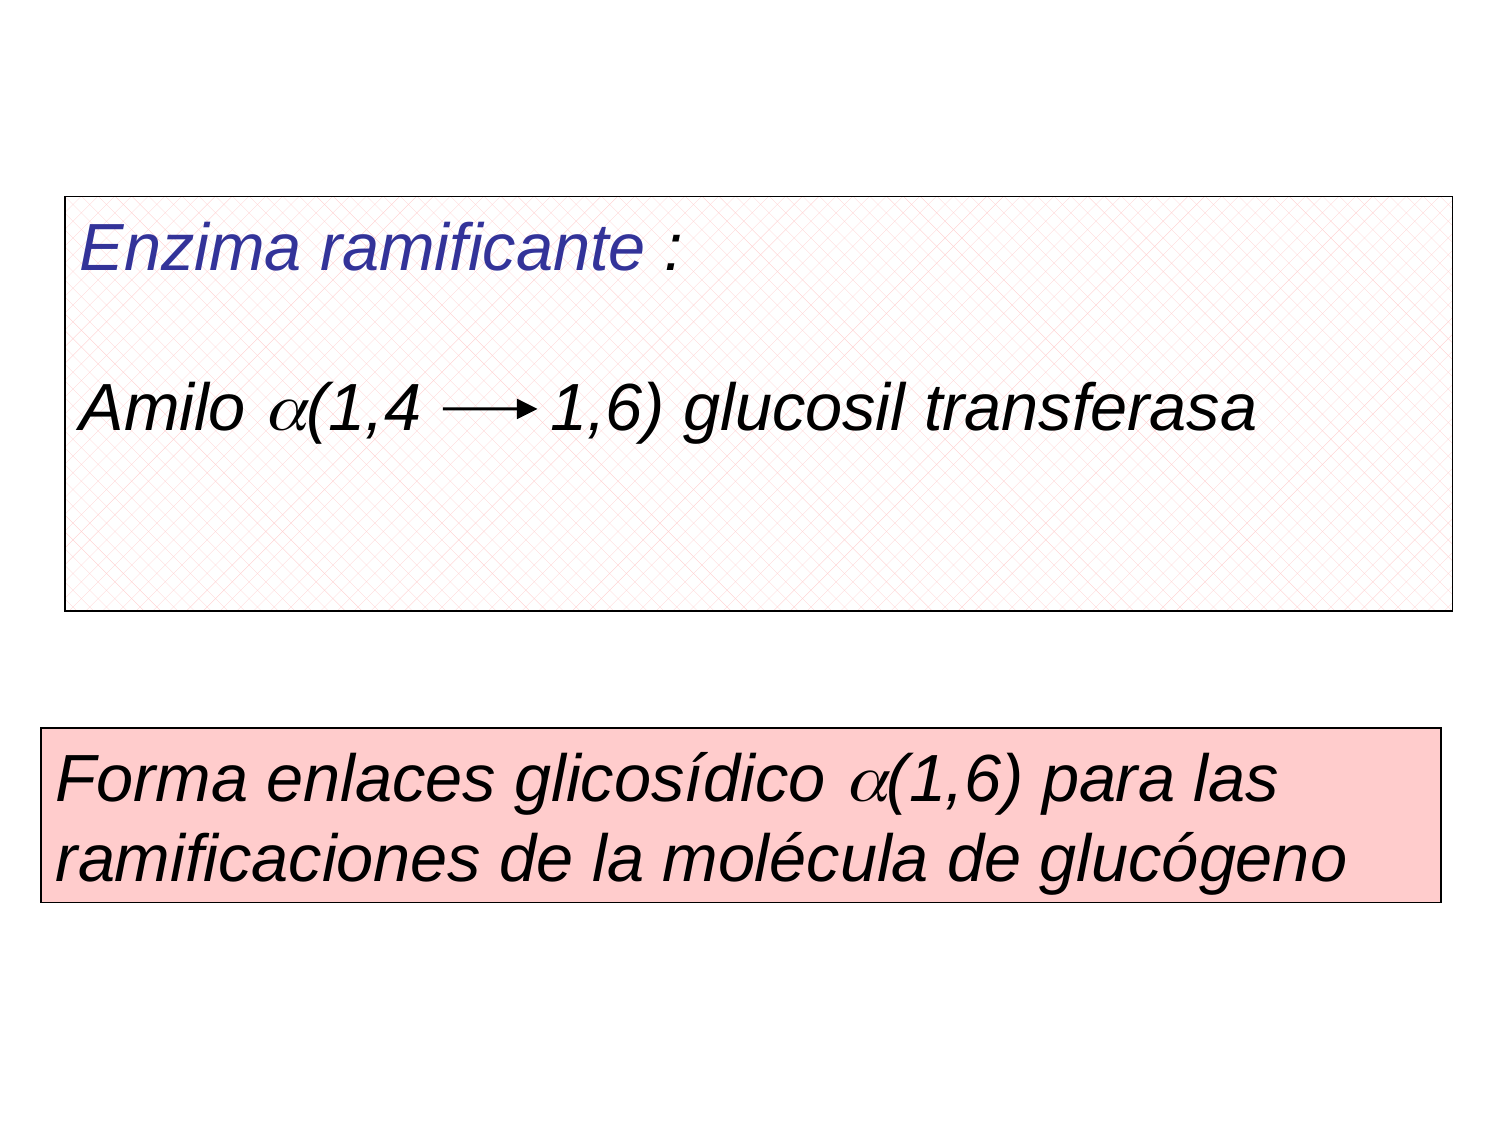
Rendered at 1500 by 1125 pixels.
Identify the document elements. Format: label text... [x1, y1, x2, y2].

text_box Forma enlaces glicosídico a(1,6) para las ramificaciones de la molécula de glucógeno [41, 727, 1442, 903]
text_box Enzima ramificante : Amilo a(1,4 1,6) glucosil transferasa [64, 196, 1453, 611]
text_box [442, 398, 538, 420]
